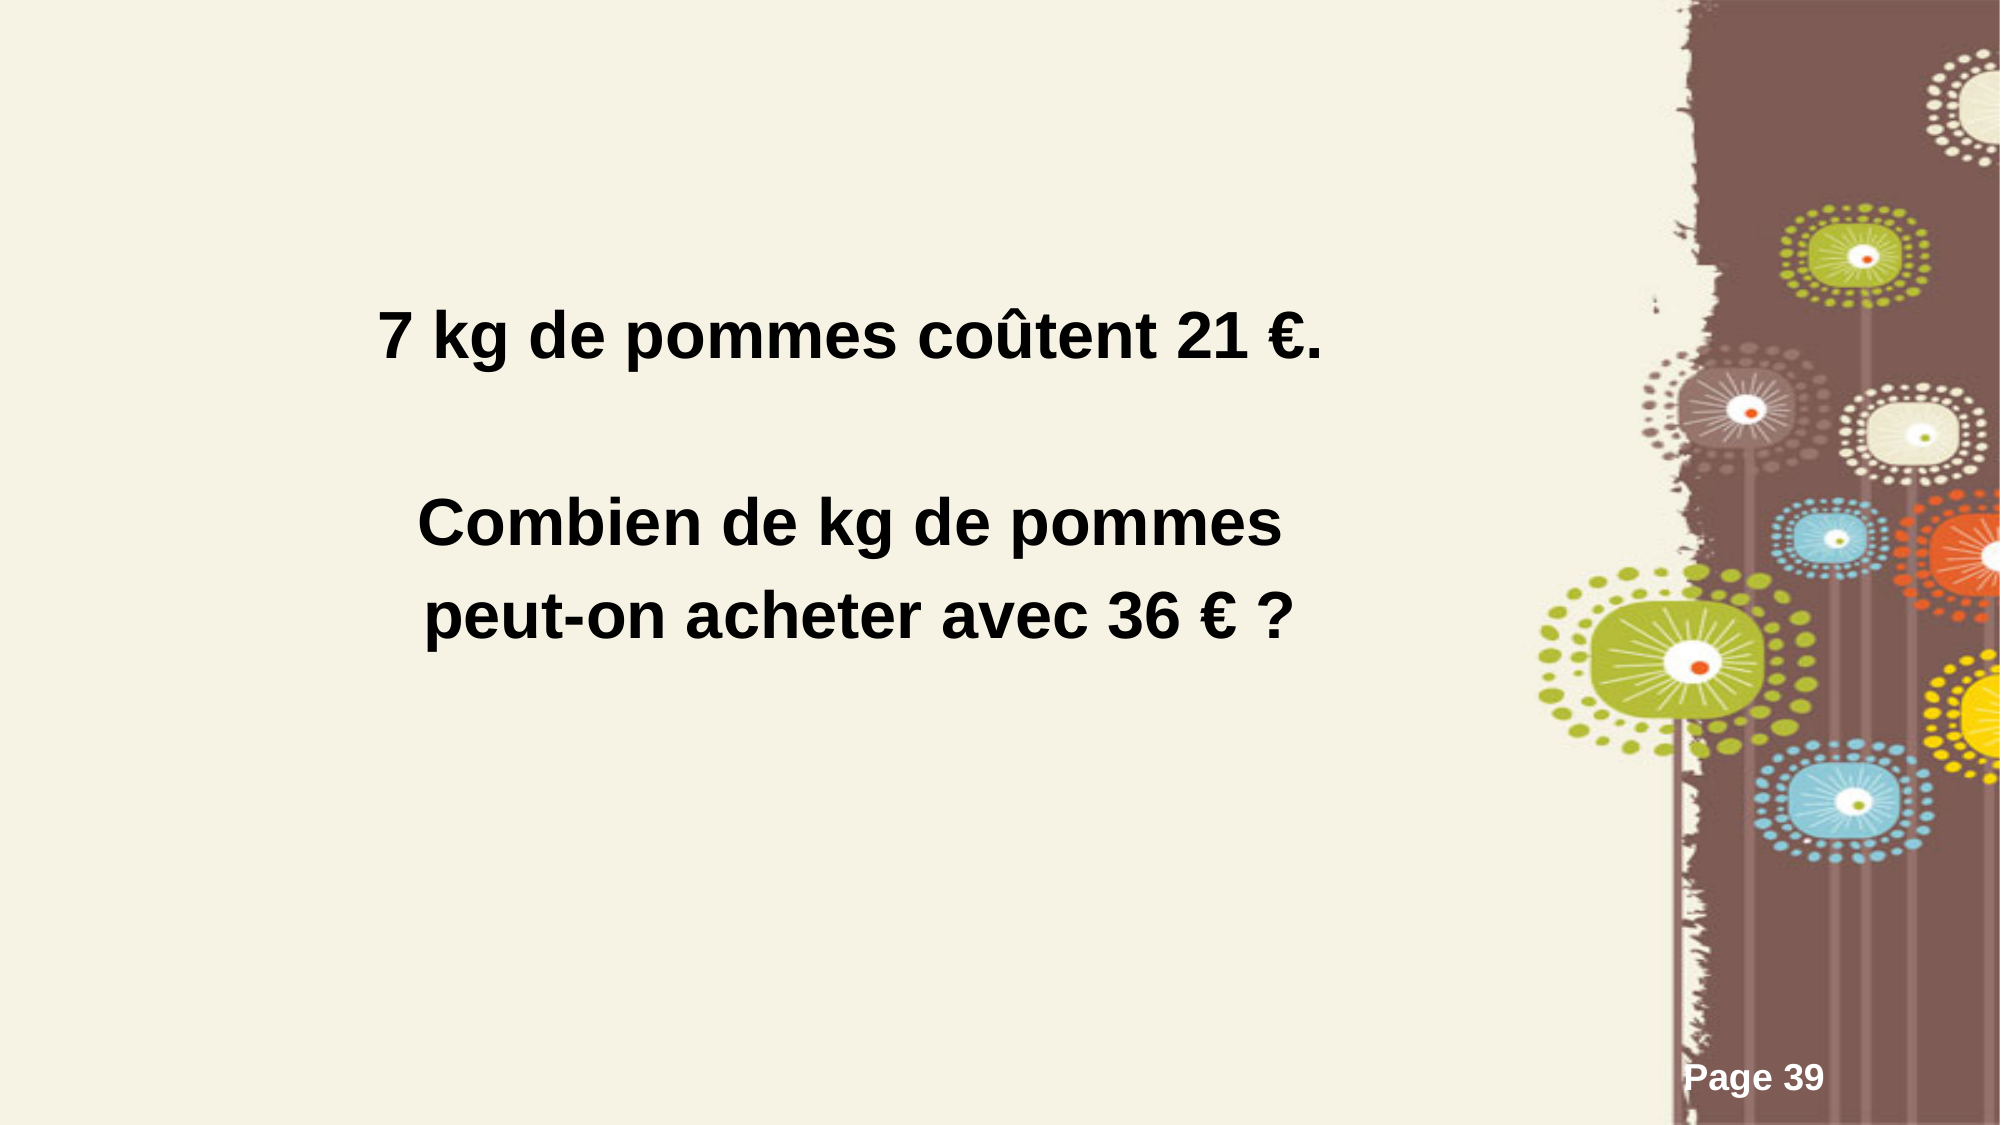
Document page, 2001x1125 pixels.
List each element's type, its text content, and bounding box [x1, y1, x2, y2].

picture [0, 0, 2000, 1125]
list 7 kg de pommes coûtent 21 €. Combien de kg de pommes peut-on acheter avec 36 € ? [0, 284, 1723, 971]
